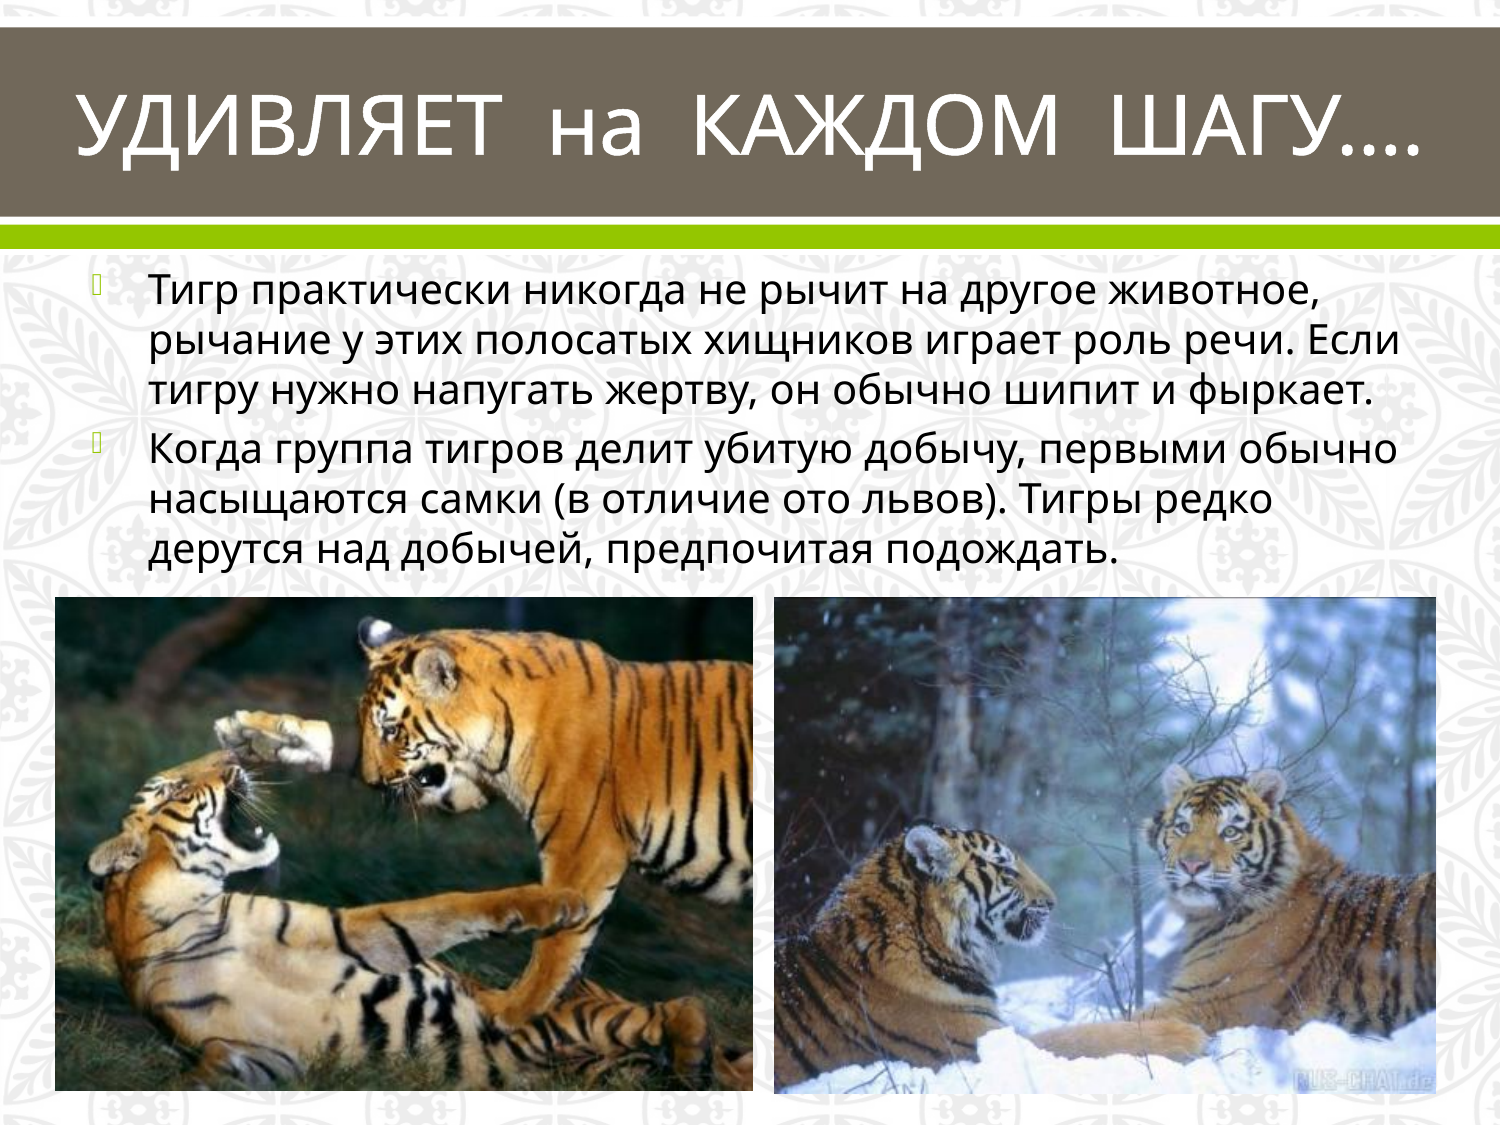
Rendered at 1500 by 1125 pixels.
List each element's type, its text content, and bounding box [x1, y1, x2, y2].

list Тигр практически никогда не рычит на другое животное, рычание у этих полосатых хищников играет роль речи. Если тигру нужно напугать жертву, он обычно шипит и фыркает. Когда группа тигров делит убитую добычу, первыми обычно насыщаются самки (в отличие ото львов). Тигры редко дерутся над добычей, предпочитая подождать. [76, 255, 1427, 587]
picture [55, 597, 753, 1092]
title УДИВЛЯЕТ на КАЖДОМ ШАГУ…. [17, 29, 1483, 213]
picture [774, 597, 1437, 1094]
